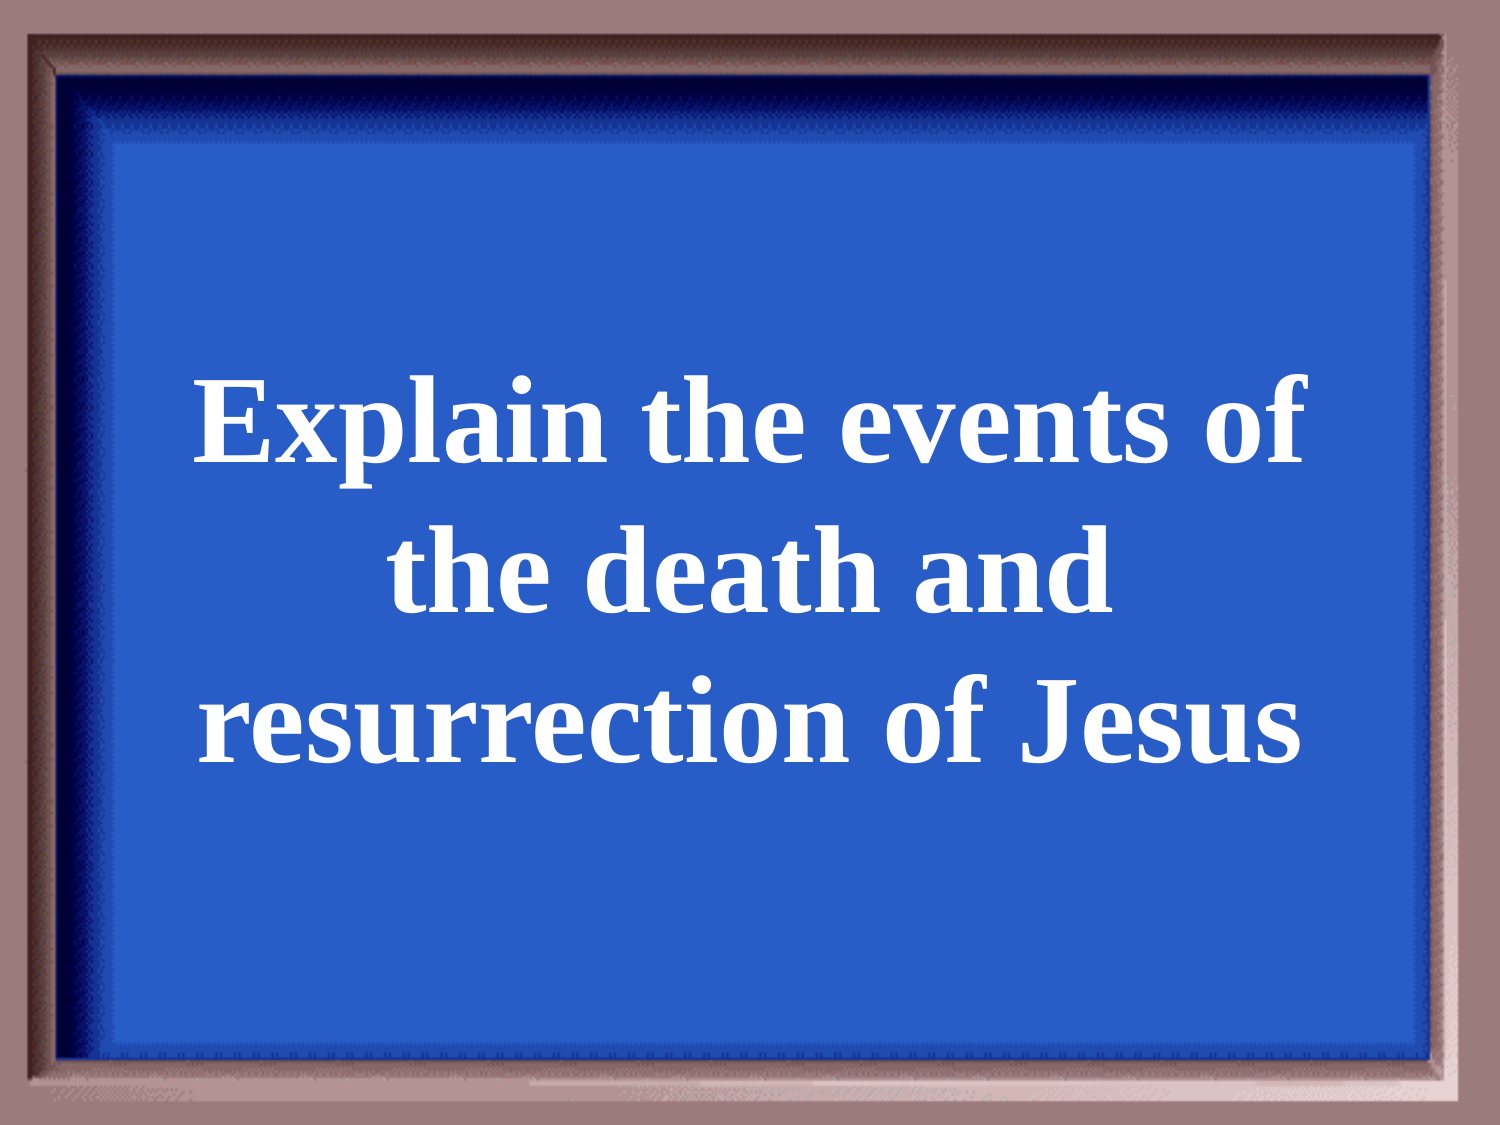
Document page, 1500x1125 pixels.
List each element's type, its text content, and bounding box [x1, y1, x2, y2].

picture [0, 0, 1500, 1125]
title Explain the events of the death and resurrection of Jesus [112, 112, 1388, 1013]
